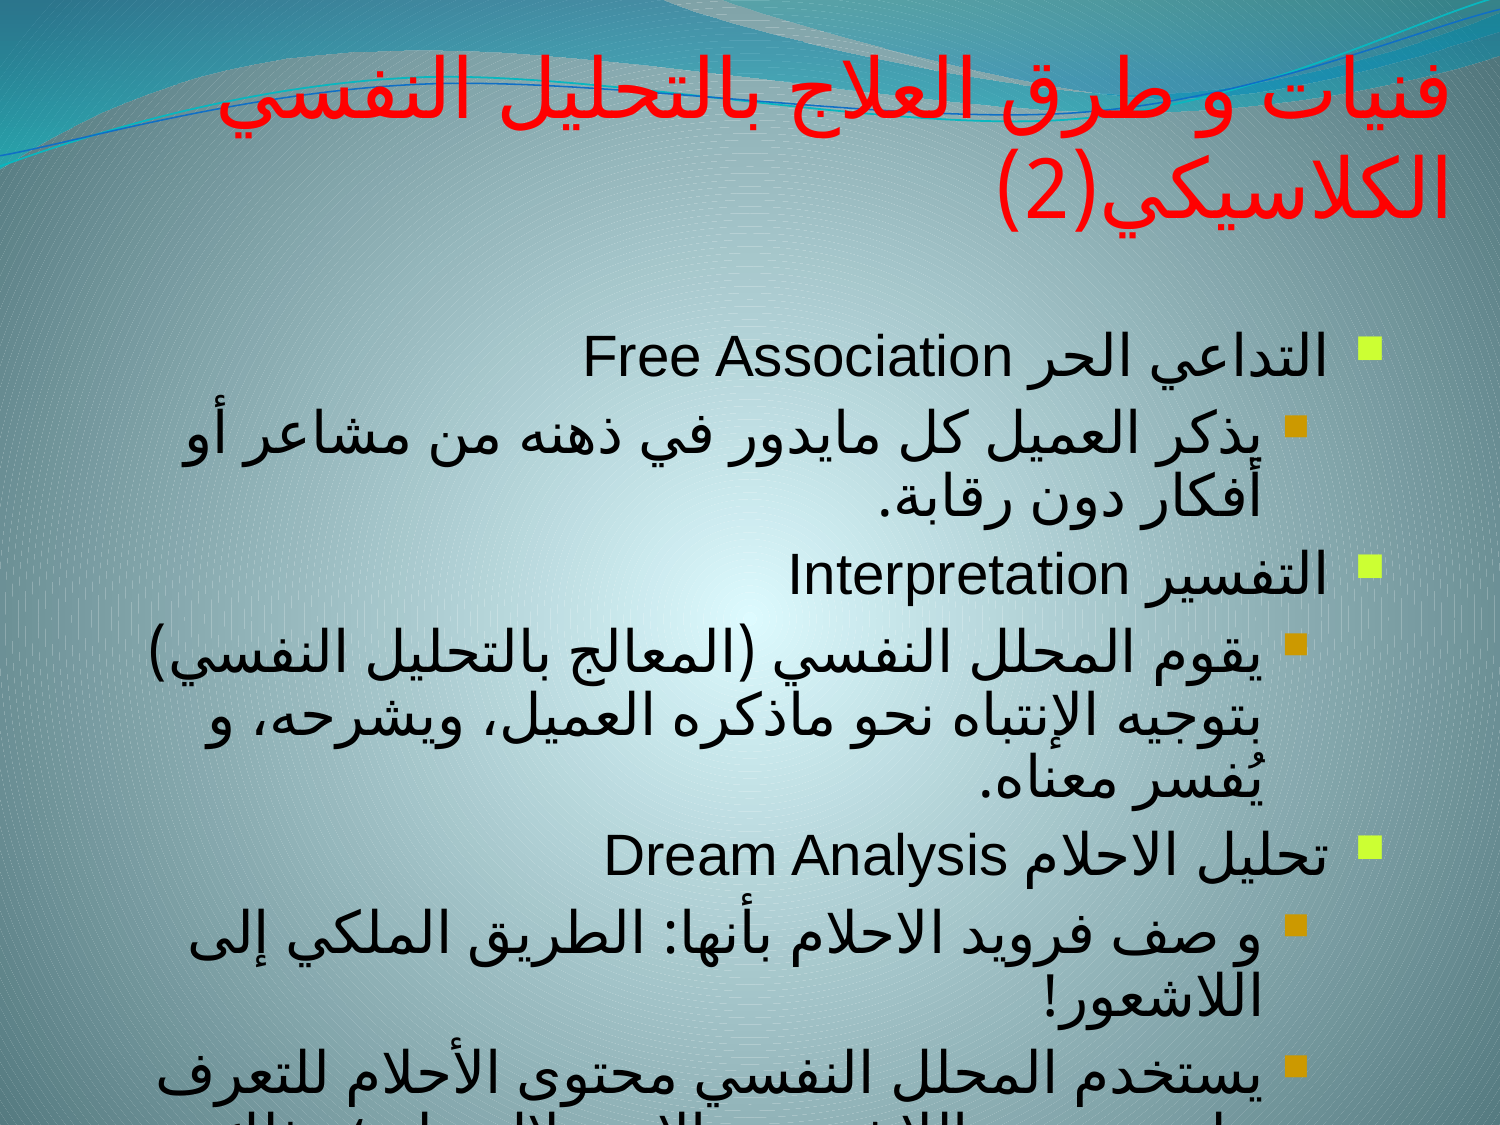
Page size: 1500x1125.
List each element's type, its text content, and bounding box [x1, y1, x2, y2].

text_box فنيات و طرق العلاج بالتحليل النفسي الكلاسيكي(2) [52, 117, 1469, 243]
text_box التداعي الحر Free Association يذكر العميل كل مايدور في ذهنه من مشاعر أو أفكار دون رقابة. التفسير Interpretation يقوم المحلل النفسي (المعالج بالتحليل النفسي) بتوجيه الإنتباه نحو ماذكره العميل، ويشرحه، و يُفسر معناه. تحليل الاحلام Dream Analysis و صف فرويد الاحلام بأنها: الطريق الملكي إلى اللاشعور! يستخدم المحلل النفسي محتوى الأحلام للتعرف على محتوى اللاشعور و الإستدلال عليه؛ وذلك بهدف جلب المحتوى اللاشعوري إلى الضوء – إلى مستوى الشعور! [53, 318, 1401, 1037]
